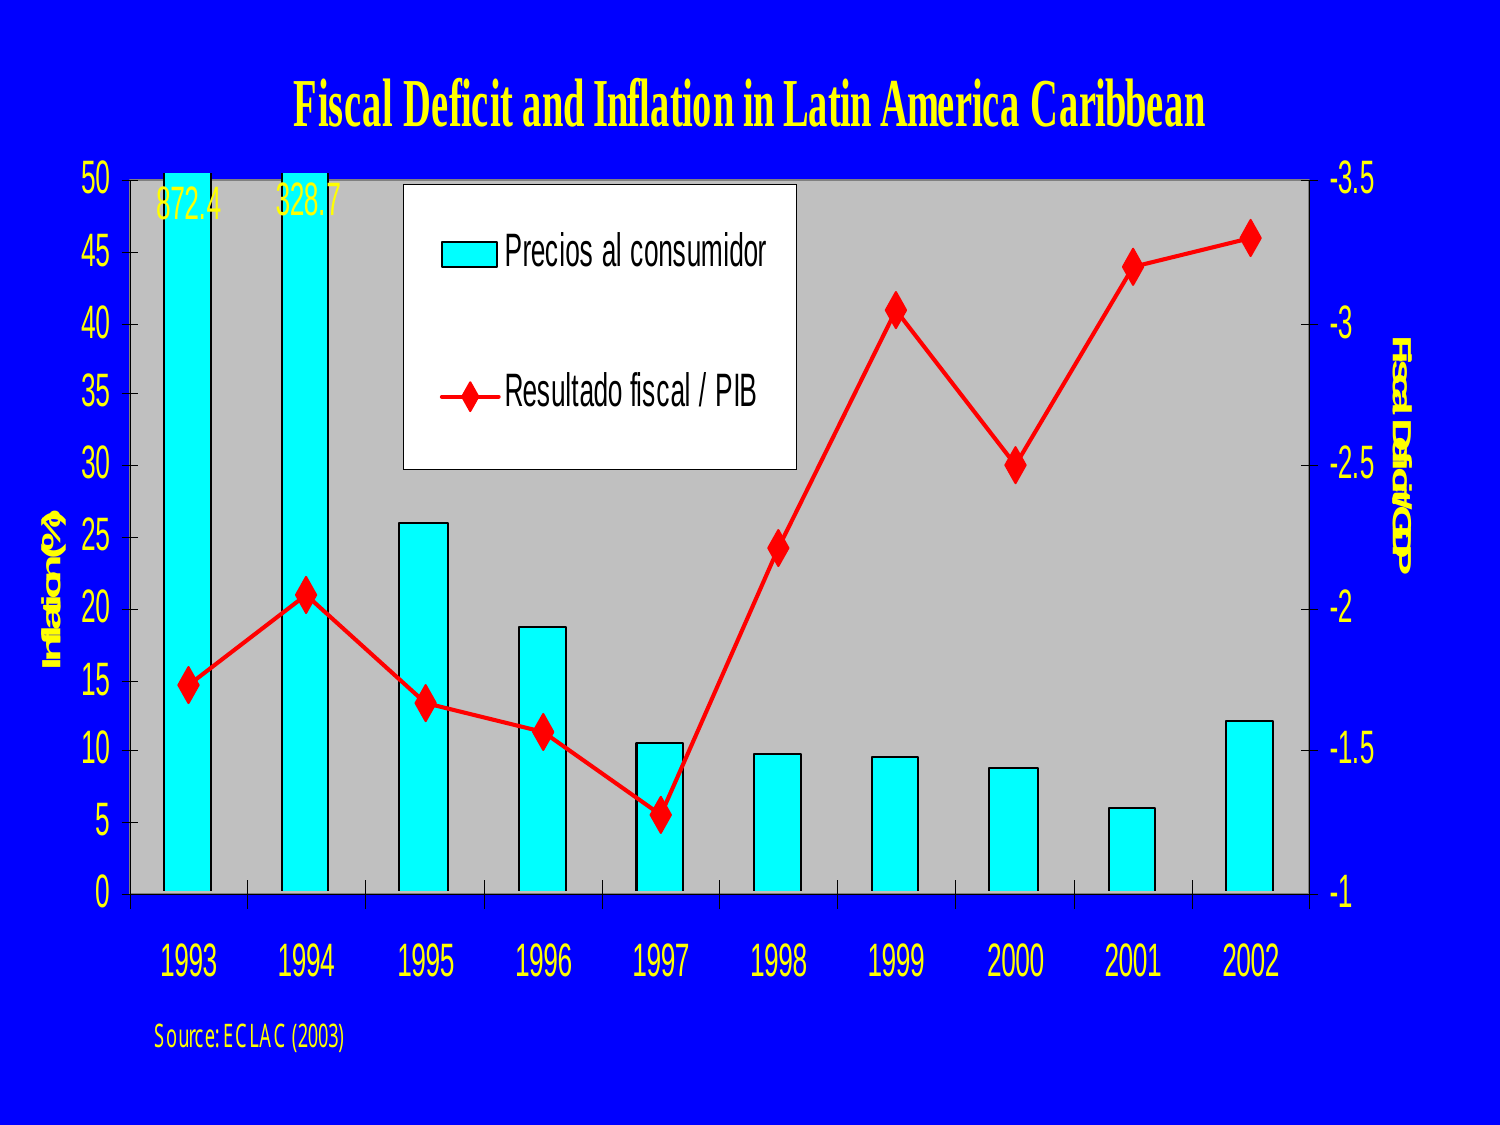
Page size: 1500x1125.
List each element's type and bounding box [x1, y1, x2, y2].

text_box [0, 0, 1500, 1125]
